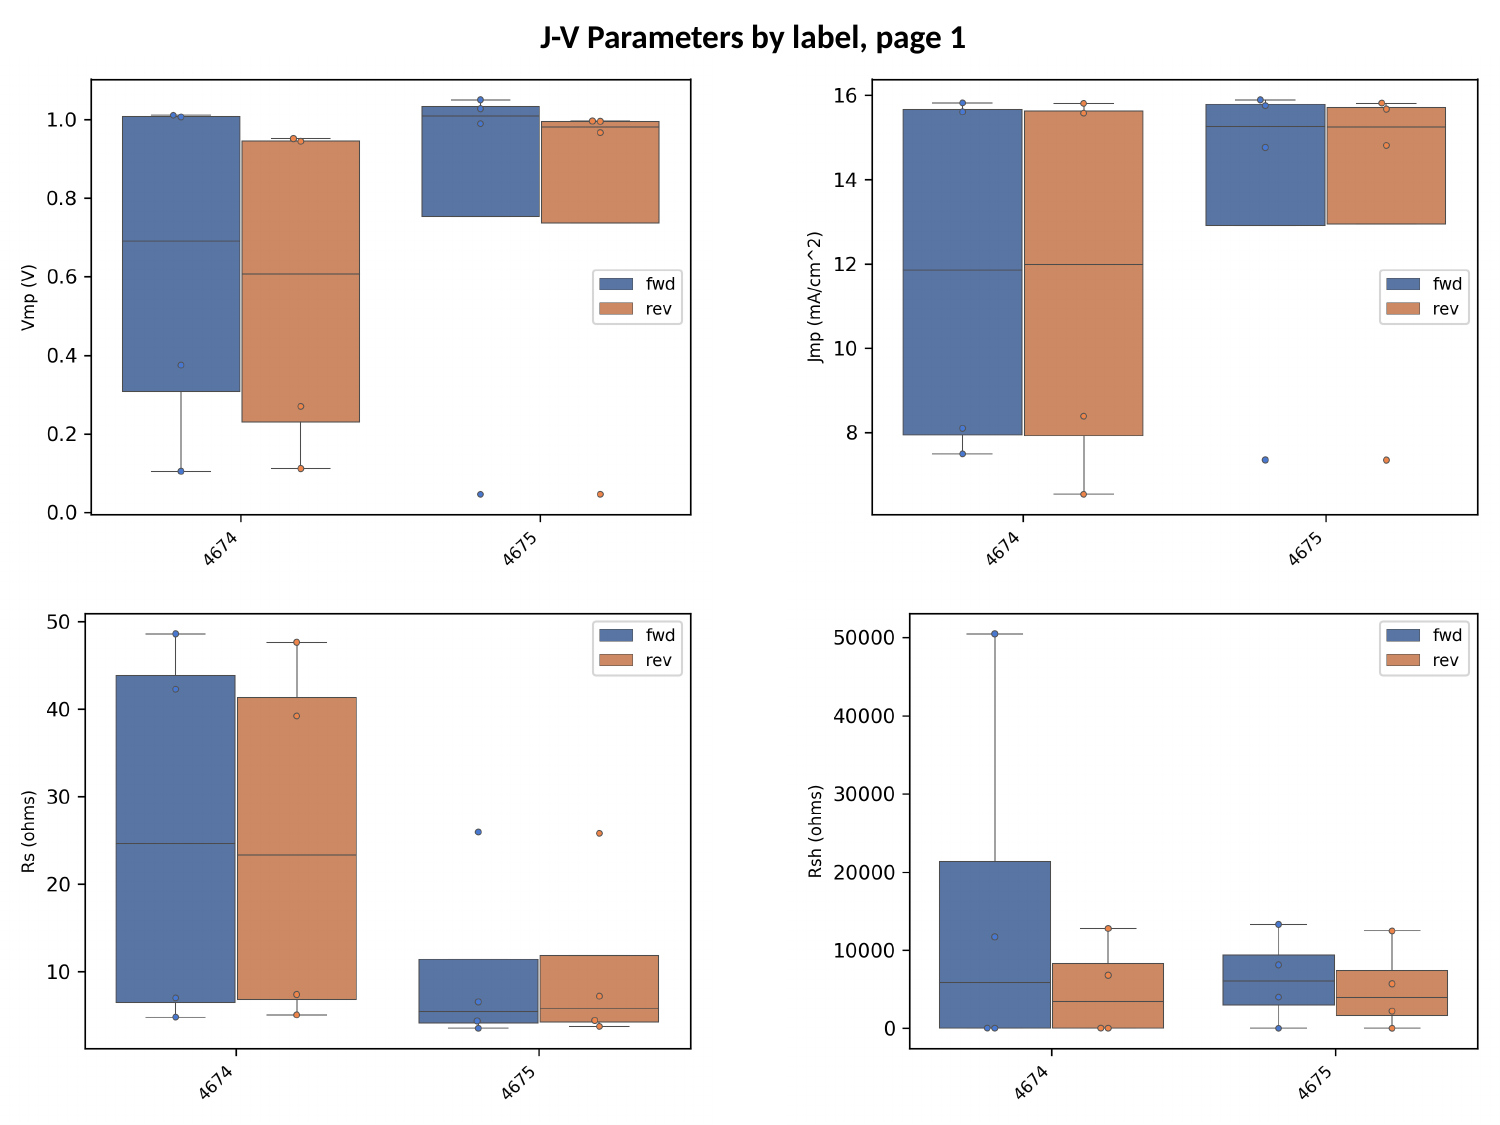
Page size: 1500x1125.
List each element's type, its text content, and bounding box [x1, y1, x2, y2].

picture [787, 56, 1500, 1125]
title J-V Parameters by label, page 1 [0, 0, 1500, 75]
picture [0, 56, 713, 1125]
